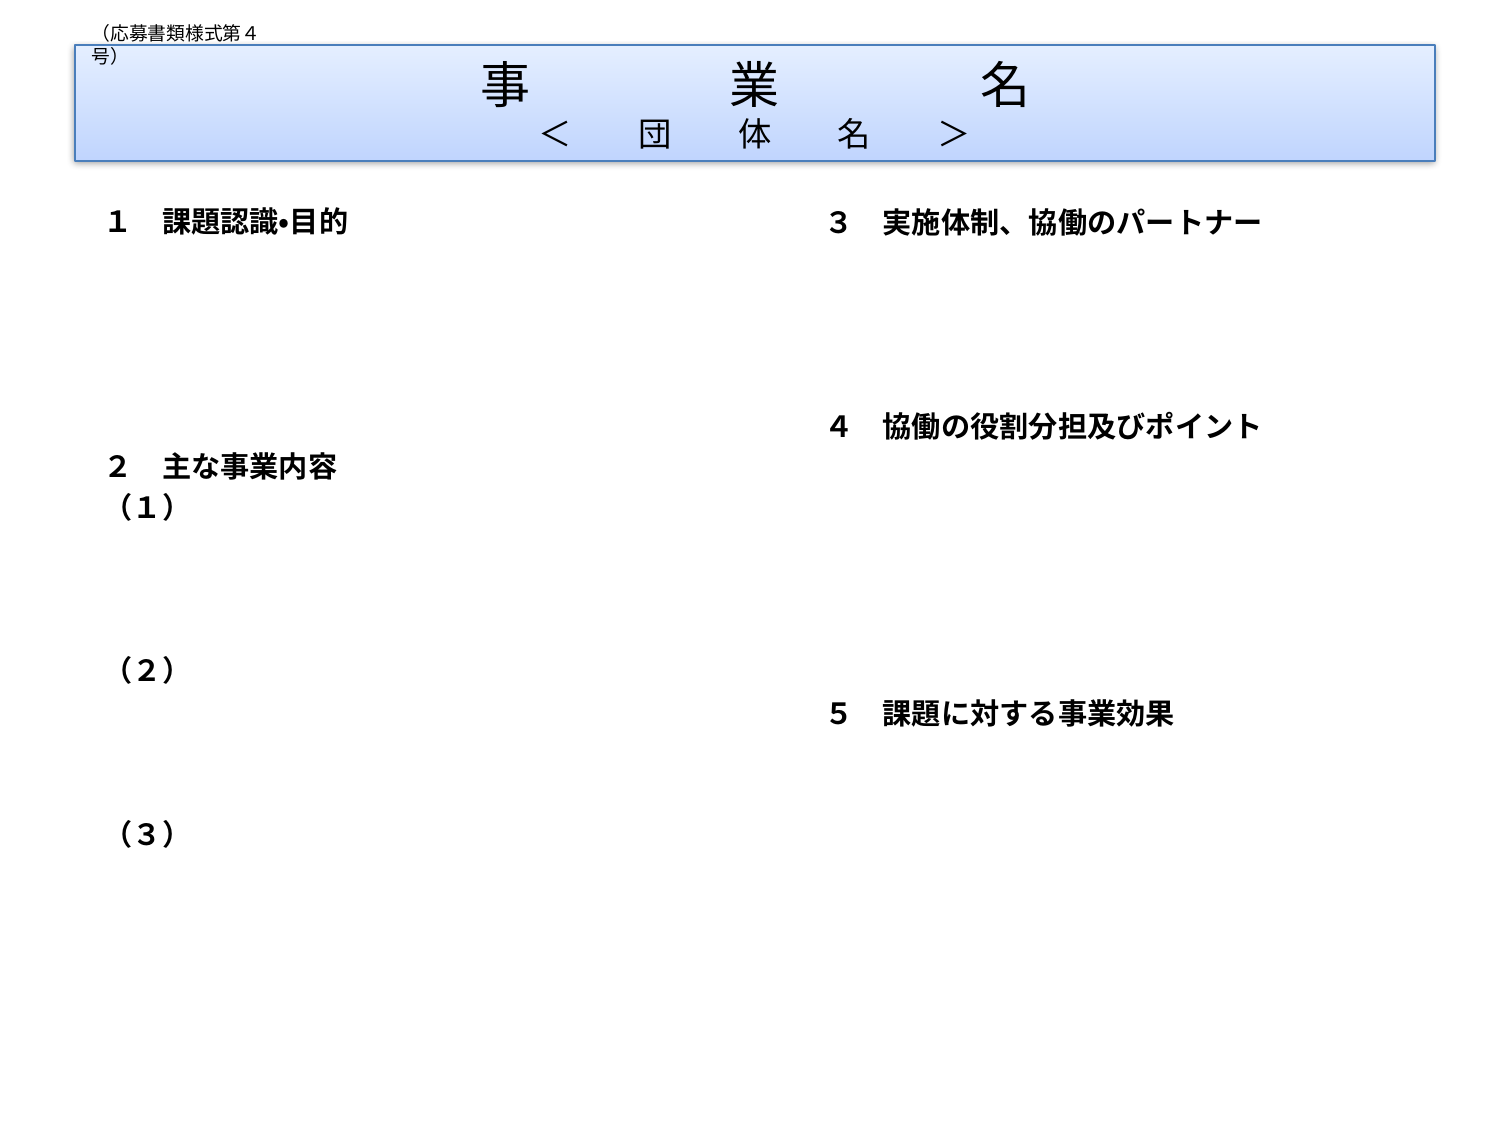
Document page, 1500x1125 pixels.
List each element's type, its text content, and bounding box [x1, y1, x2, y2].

text_box （応募書類様式第４号） [76, 14, 302, 75]
list １ 課題認識・目的 ２ 主な事業内容 （１） （２） （３） [88, 196, 703, 1071]
list ３ 実施体制、協働のパートナー ４ 協働の役割分担及びポイント ５ 課題に対する事業効果 [809, 196, 1424, 1071]
title 事 業 名 ＜ 団 体 名 ＞ [74, 44, 1436, 162]
